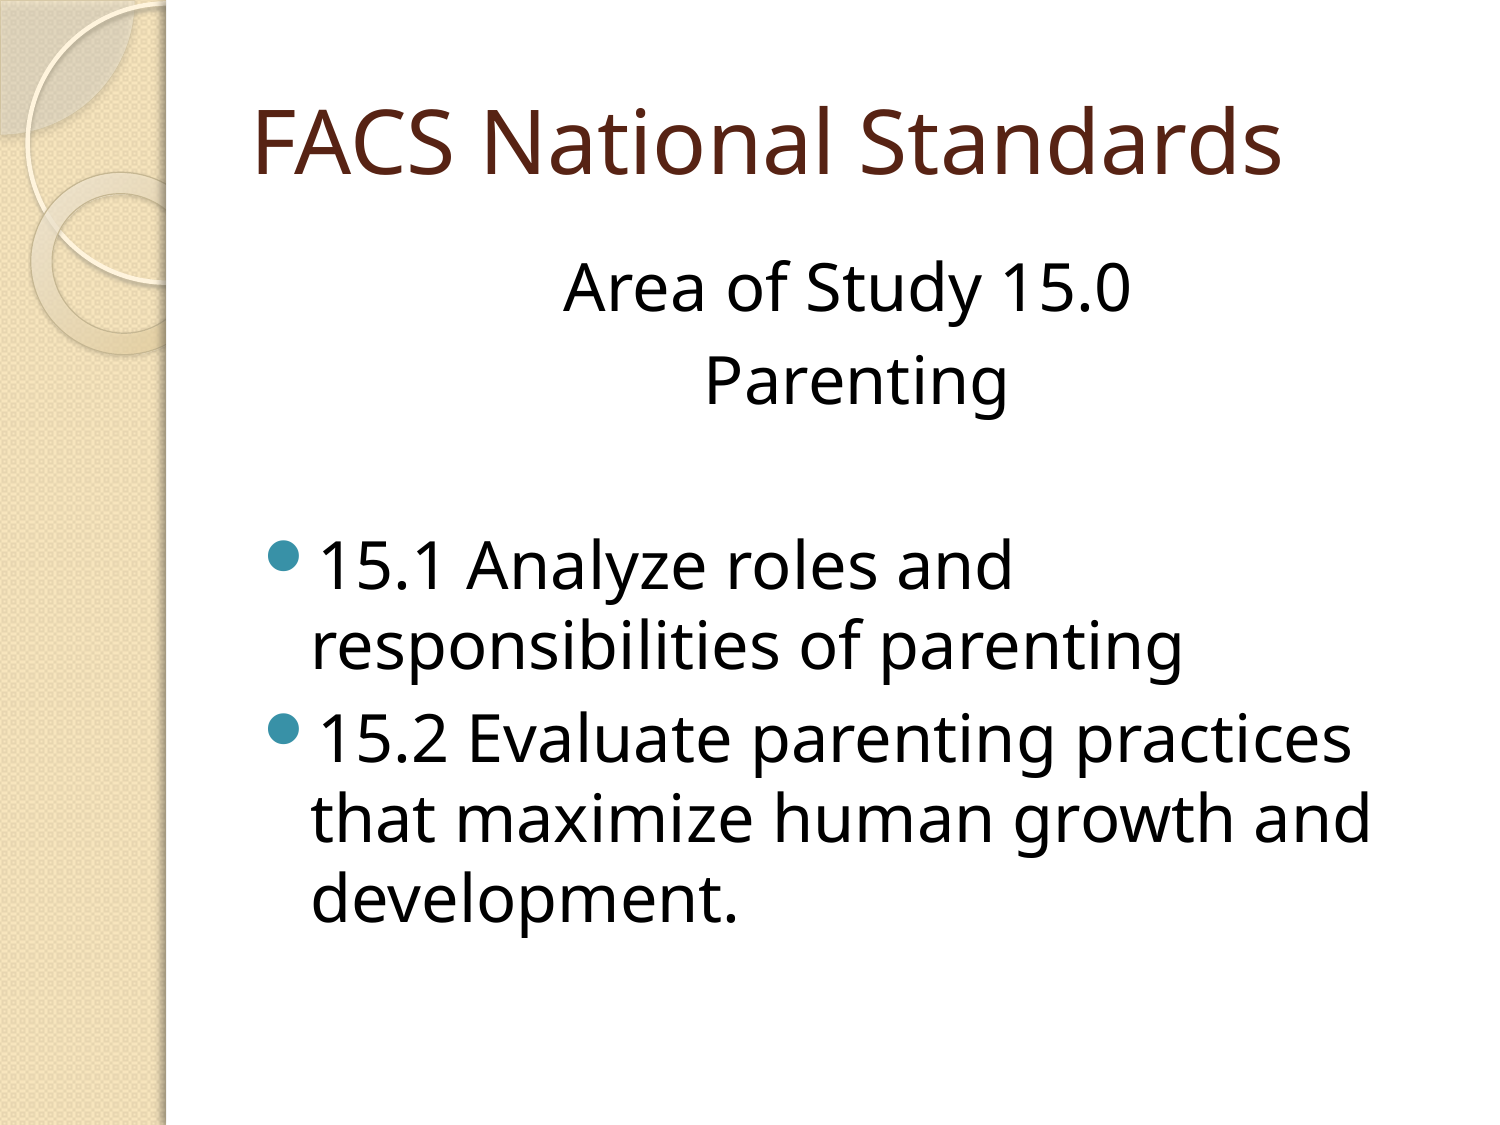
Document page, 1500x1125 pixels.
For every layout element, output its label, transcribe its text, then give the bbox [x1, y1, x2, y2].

title FACS National Standards [235, 45, 1466, 233]
list Area of Study 15.0 Parenting 15.1 Analyze roles and responsibilities of parenting 15.2 Evaluate parenting practices that maximize human growth and development. [235, 237, 1466, 1025]
